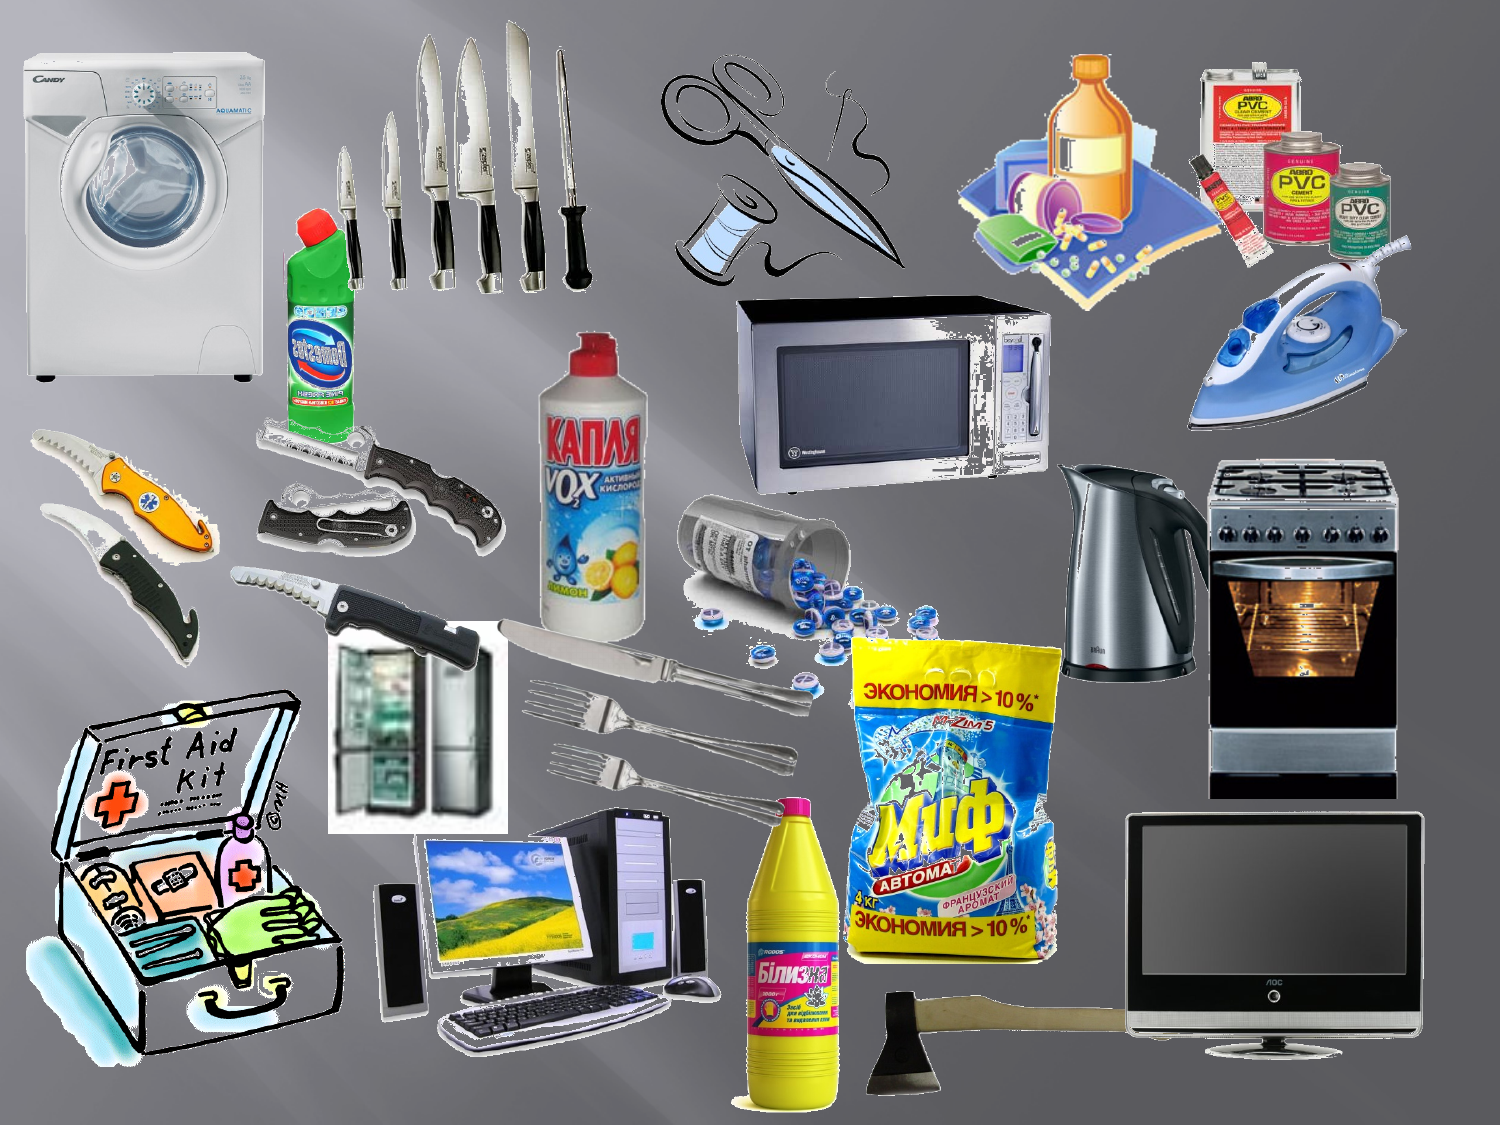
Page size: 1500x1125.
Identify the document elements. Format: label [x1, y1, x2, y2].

text_box [0, 18, 1426, 1125]
